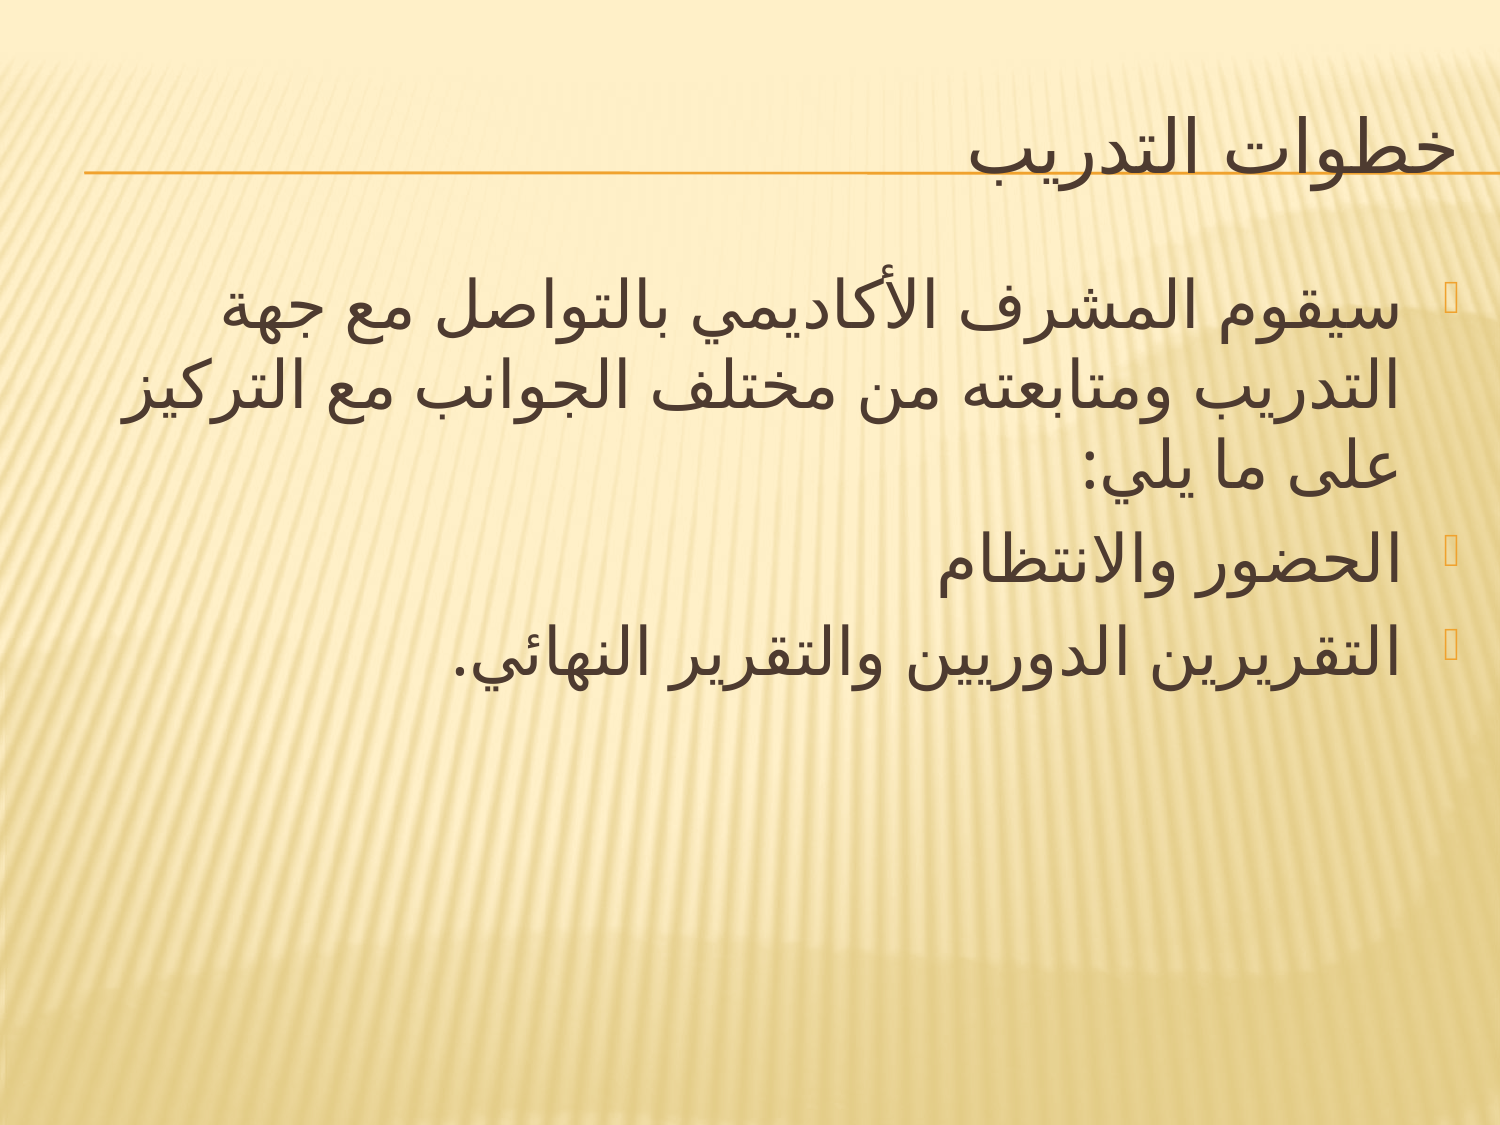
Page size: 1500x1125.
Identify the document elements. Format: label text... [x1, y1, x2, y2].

list سيقوم المشرف الأكاديمي بالتواصل مع جهة التدريب ومتابعته من مختلف الجوانب مع التركيز على ما يلي: الحضور والانتظام التقريرين الدوريين والتقرير النهائي. [50, 254, 1475, 998]
title خطوات التدريب [50, 75, 1475, 213]
